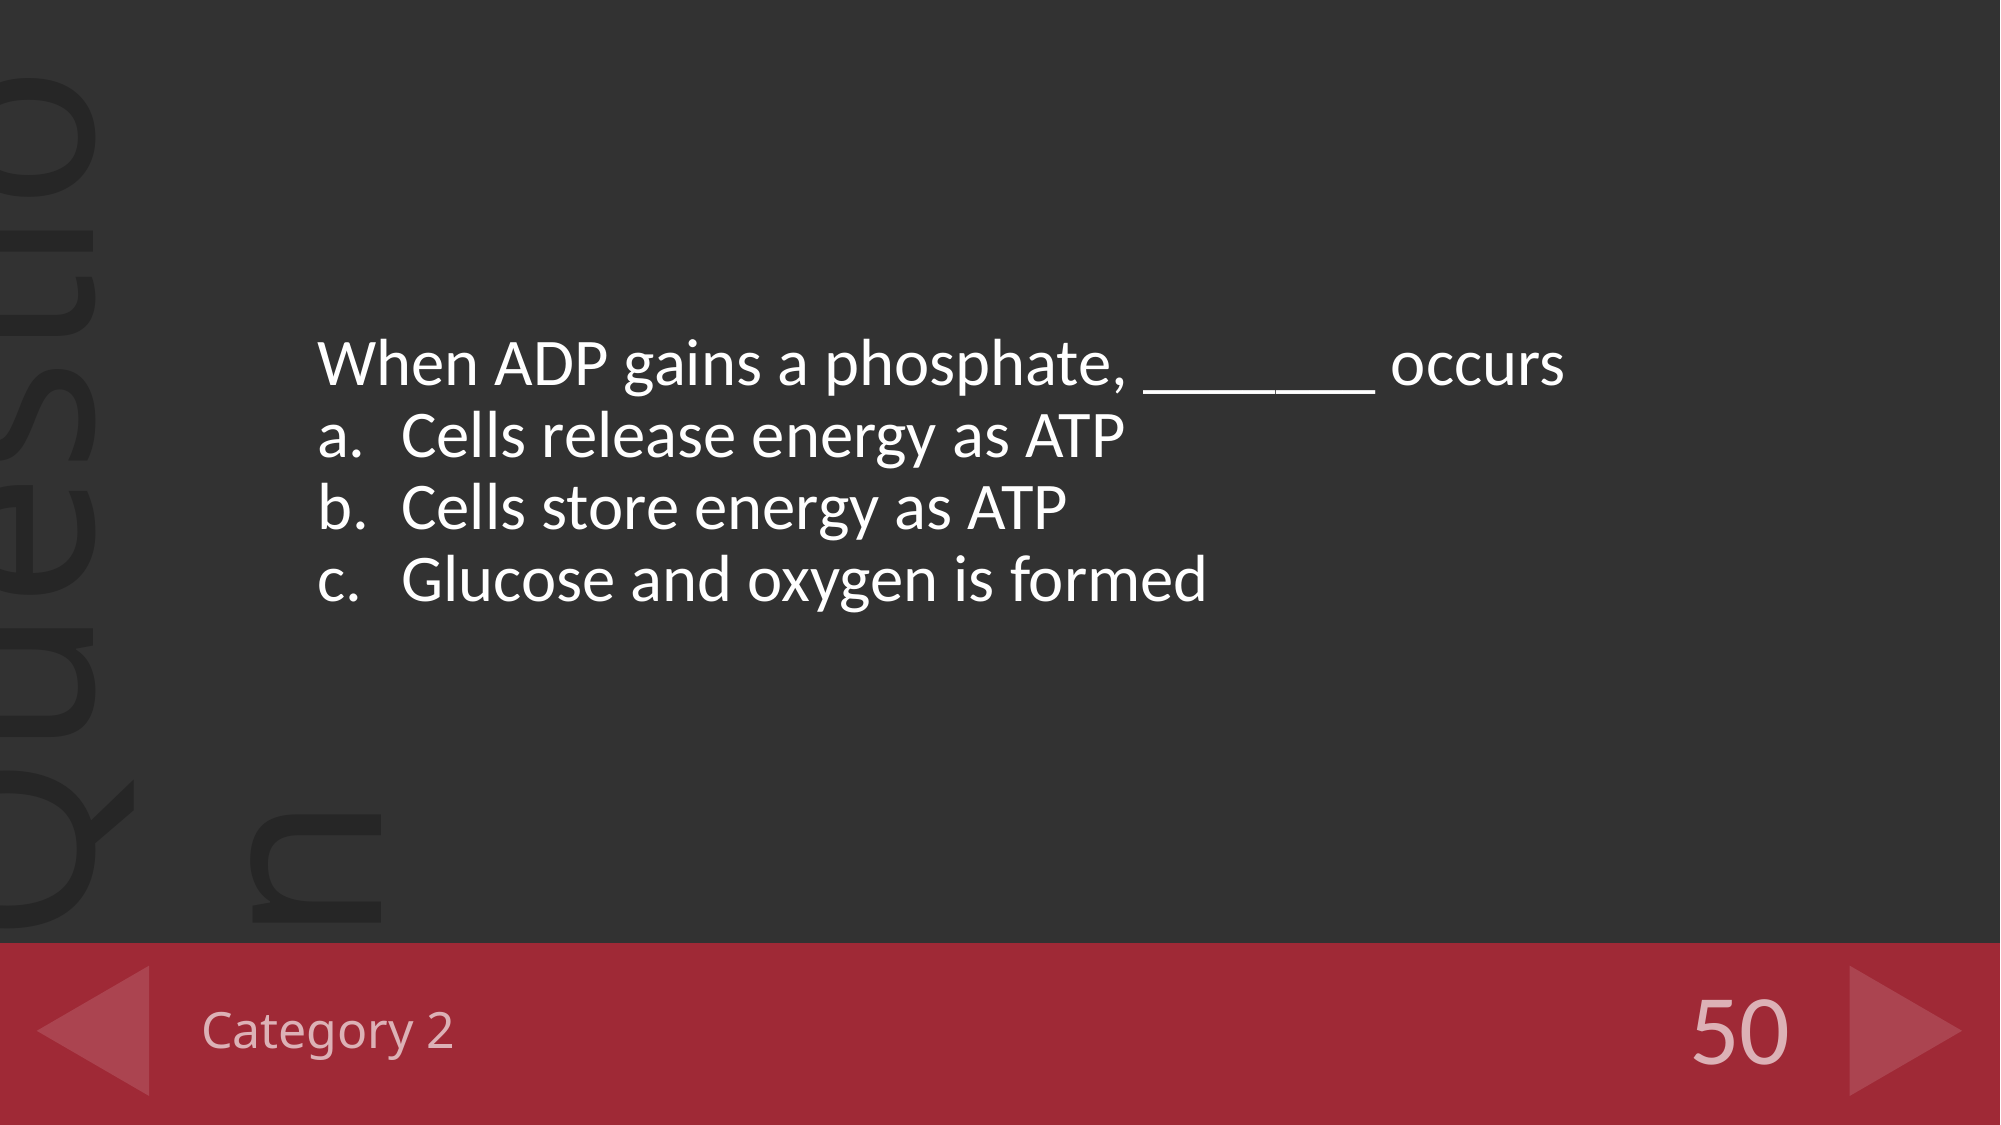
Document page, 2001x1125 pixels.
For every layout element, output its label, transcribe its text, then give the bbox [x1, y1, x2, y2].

list When ADP gains a phosphate, _______ occurs Cells release energy as ATP Cells store energy as ATP Glucose and oxygen is formed [302, 307, 1760, 636]
list 50 [1494, 967, 1806, 1097]
title Category 2 [185, 967, 1494, 1097]
